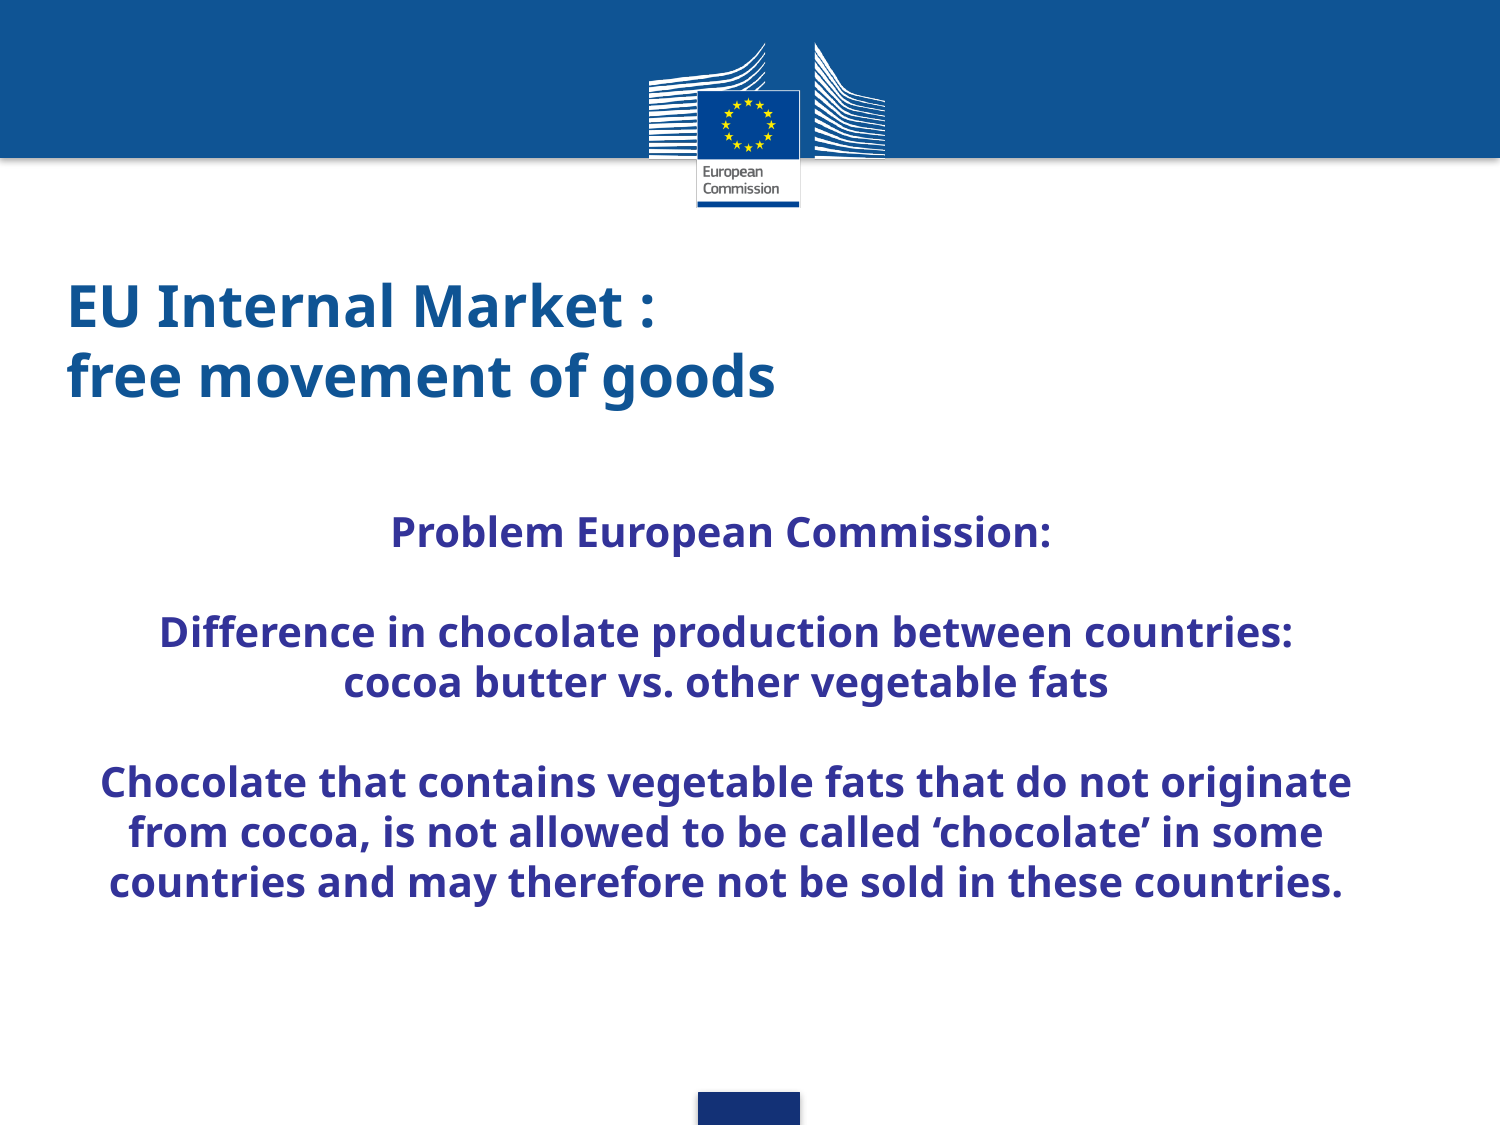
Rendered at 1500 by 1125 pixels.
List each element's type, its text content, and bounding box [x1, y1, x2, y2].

title Problem European Commission: Difference in chocolate production between countries: cocoa butter vs. other vegetable fats Chocolate that contains vegetable fats that do not originate from cocoa, is not allowed to be called ‘chocolate’ in some countries and may therefore not be sold in these countries. [0, 432, 1394, 1000]
picture [649, 42, 885, 208]
text_box EU Internal Market : free movement of goods [51, 245, 1270, 433]
